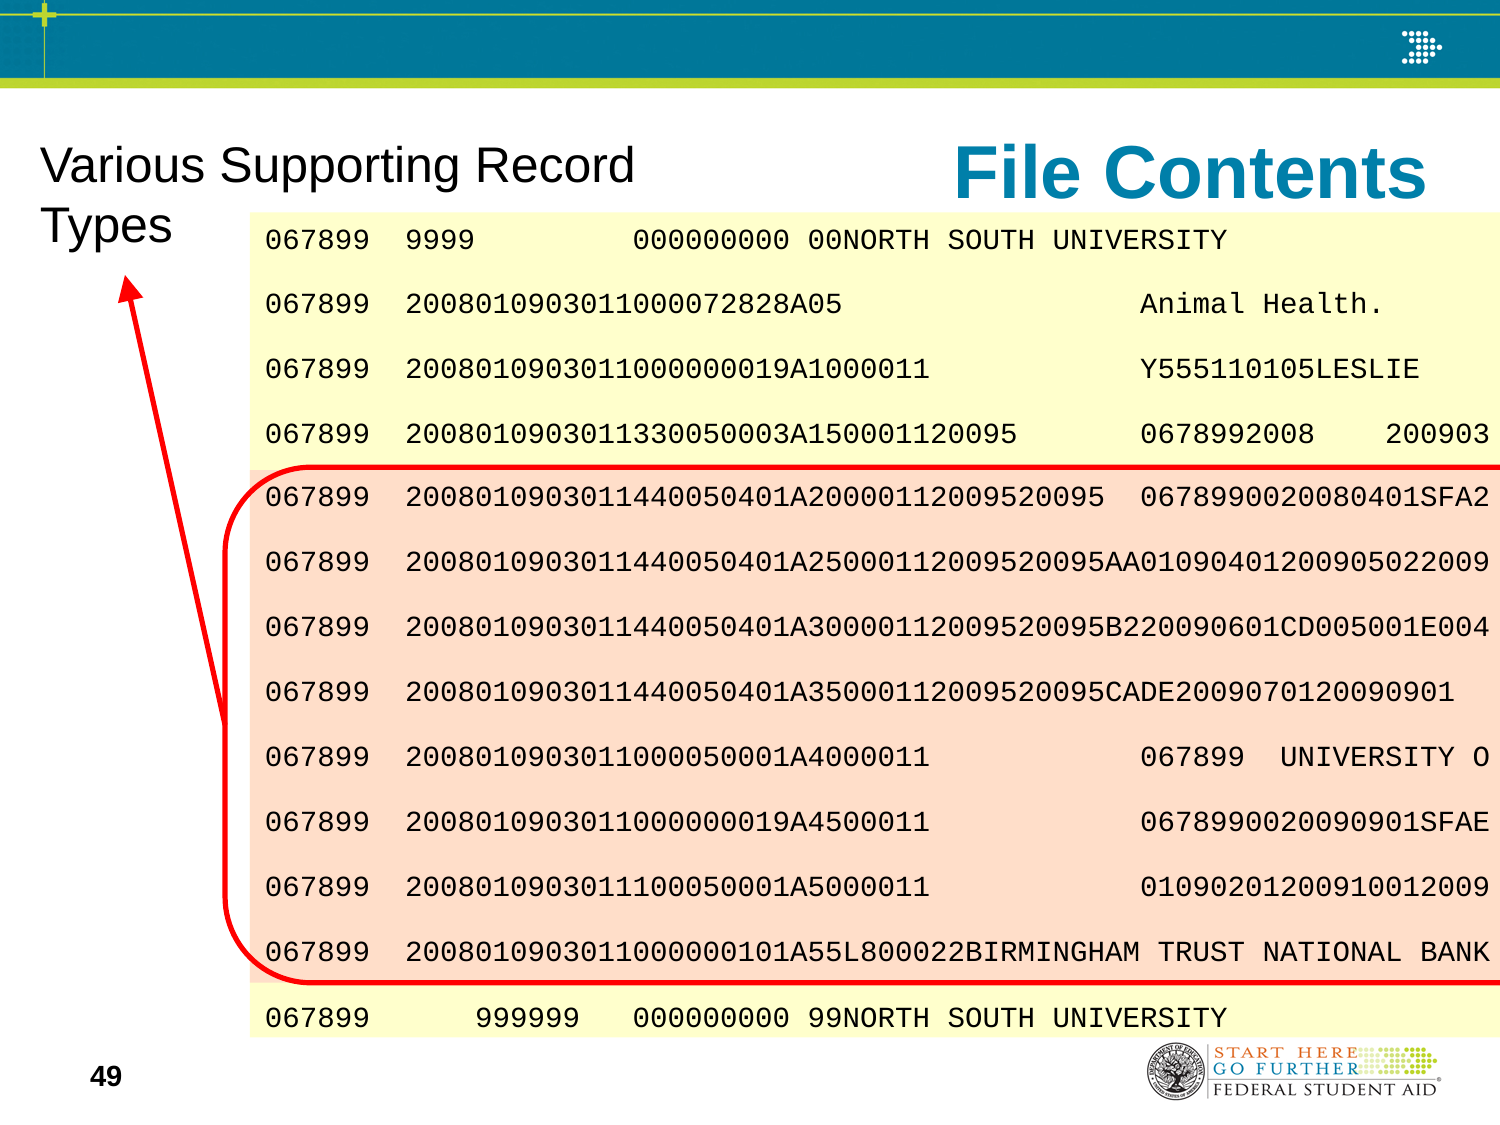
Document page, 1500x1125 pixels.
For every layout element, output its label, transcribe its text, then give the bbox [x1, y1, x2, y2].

list 067899 9999 000000000 00NORTH SOUTH UNIVERSITY 067899 2008010903011000072828A05 Animal Health. 067899 2008010903011000000019A1000011 Y555110105LESLIE 067899 2008010903011330050003A150001120095 0678992008 200903 067899 2008010903011440050401A20000112009520095 0678990020080401SFA2 067899 2008010903011440050401A25000112009520095AA01090401200905022009 067899 2008010903011440050401A30000112009520095B220090601CD005001E004 067899 2008010903011440050401A35000112009520095CADE2009070120090901 067899 2008010903011000050001A4000011 067899 UNIVERSITY O 067899 2008010903011000000019A4500011 0678990020090901SFAE 067899 2008010903011100050001A5000011 01090201200910012009 067899 2008010903011000000101A55L800022BIRMINGHAM TRUST NATIONAL BANK 067899 999999 000000000 99NORTH SOUTH UNIVERSITY [249, 983, 1500, 1038]
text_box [124, 274, 226, 726]
text_box [222, 465, 1500, 985]
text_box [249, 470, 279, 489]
slide_number 49 [74, 1049, 388, 1125]
picture [0, 78, 1500, 1125]
text_box Various Supporting Record Types [24, 124, 725, 260]
list 067899 9999 000000000 00NORTH SOUTH UNIVERSITY 067899 2008010903011000072828A05 Animal Health. 067899 2008010903011000000019A1000011 Y555110105LESLIE 067899 2008010903011330050003A150001120095 0678992008 200903 067899 2008010903011440050401A20000112009520095 0678990020080401SFA2 067899 2008010903011440050401A25000112009520095AA01090401200905022009 067899 2008010903011440050401A30000112009520095B220090601CD005001E004 067899 2008010903011440050401A35000112009520095CADE2009070120090901 067899 2008010903011000050001A4000011 067899 UNIVERSITY O 067899 2008010903011000000019A4500011 0678990020090901SFAE 067899 2008010903011100050001A5000011 01090201200910012009 067899 2008010903011000000101A55L800022BIRMINGHAM TRUST NATIONAL BANK 067899 999999 000000000 99NORTH SOUTH UNIVERSITY [249, 212, 1500, 470]
picture [1424, 32, 1428, 42]
picture [0, 3, 1500, 26]
title File Contents [56, 112, 1444, 212]
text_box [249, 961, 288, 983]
